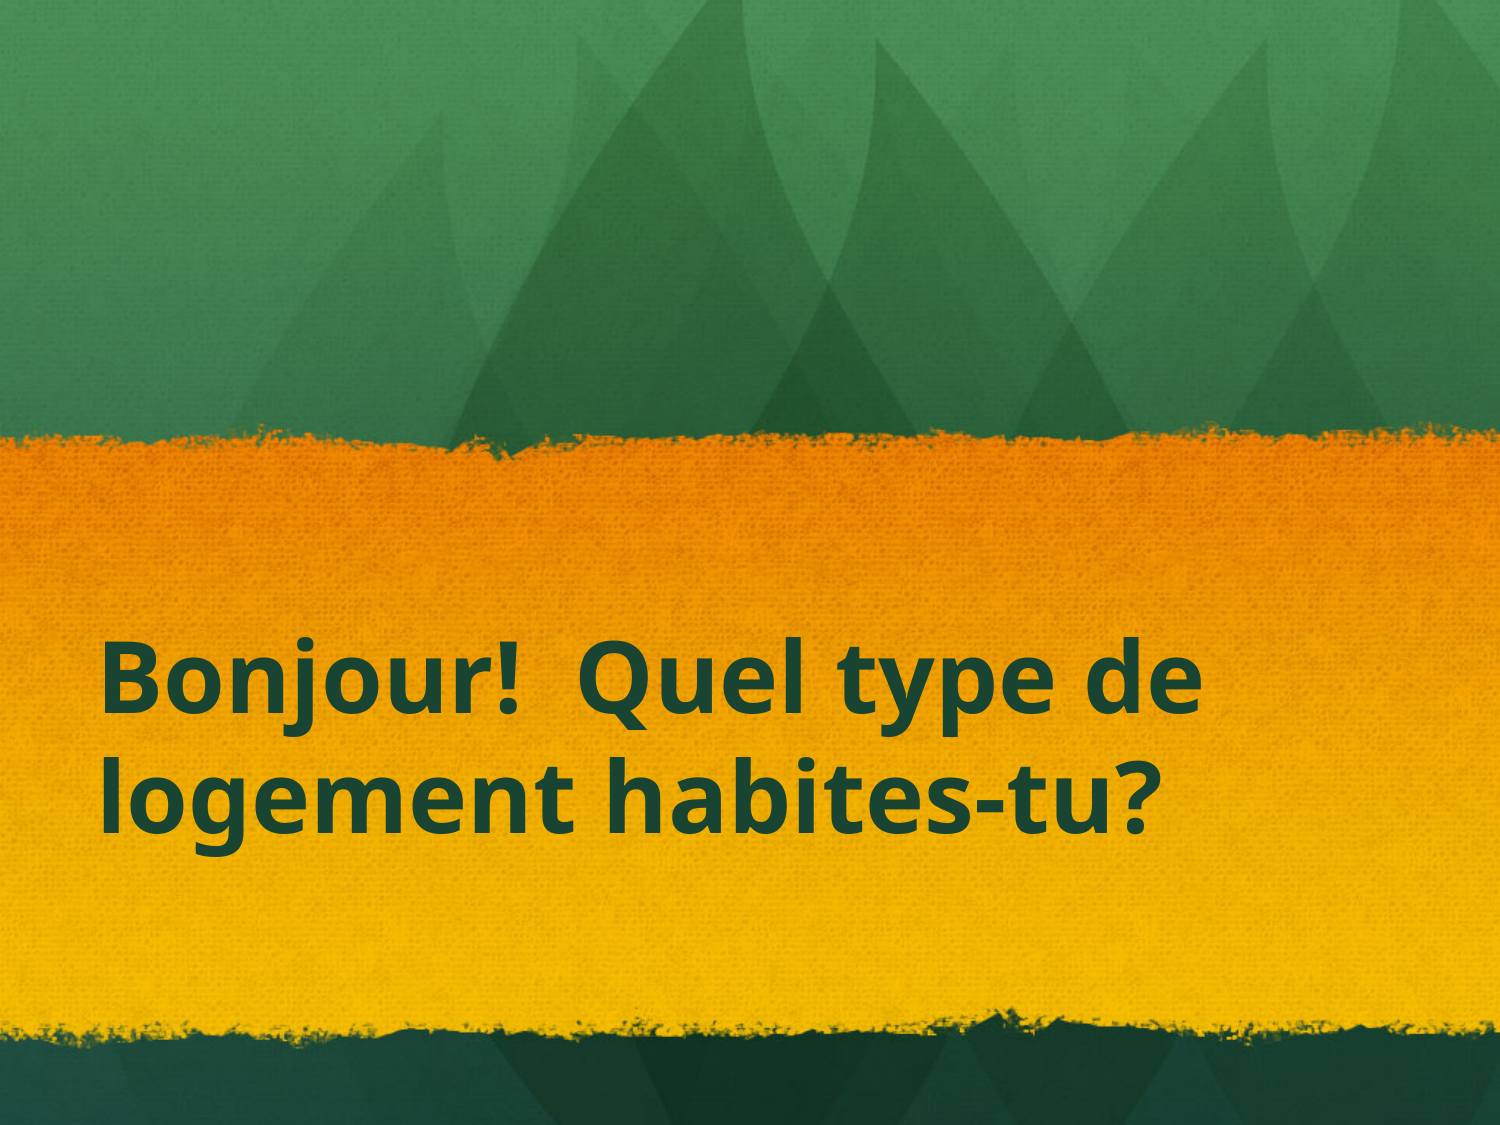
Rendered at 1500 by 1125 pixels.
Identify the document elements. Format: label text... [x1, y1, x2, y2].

title Bonjour! Quel type de logement habites-tu? [81, 619, 1262, 861]
picture [0, 0, 1500, 1125]
